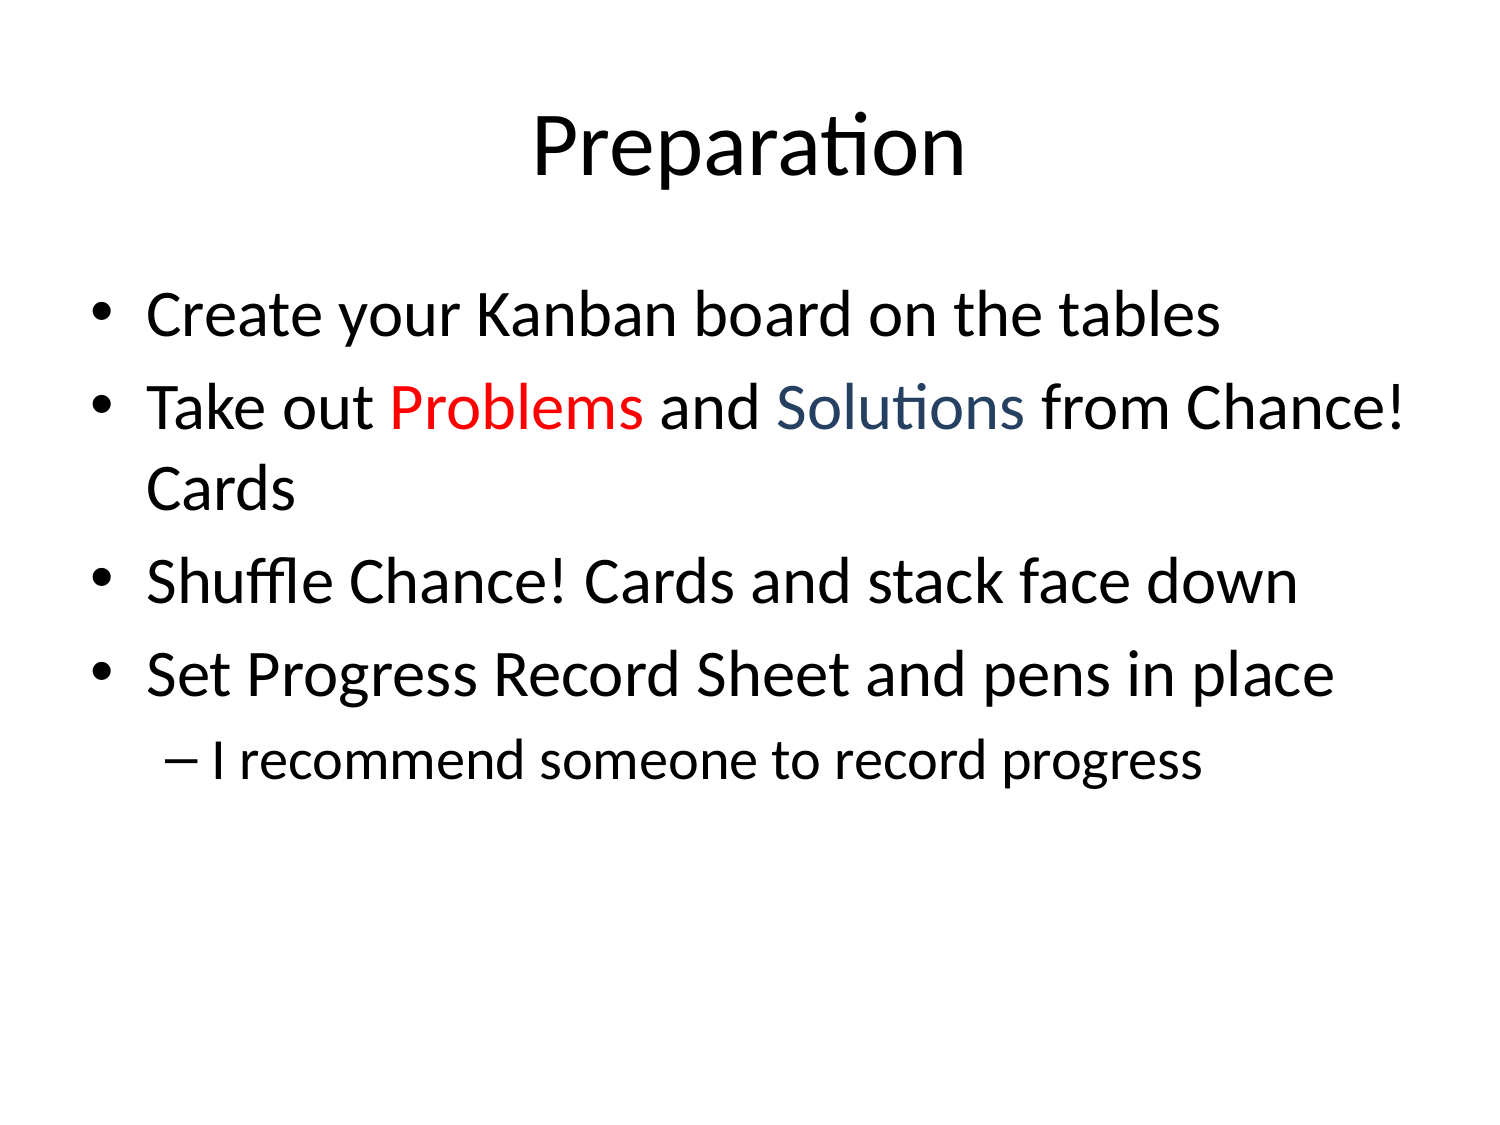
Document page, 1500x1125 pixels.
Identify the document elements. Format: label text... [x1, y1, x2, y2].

list Create your Kanban board on the tables Take out Problems and Solutions from Chance! Cards Shuffle Chance! Cards and stack face down Set Progress Record Sheet and pens in place I recommend someone to record progress [74, 262, 1426, 1006]
title Preparation [74, 44, 1426, 233]
